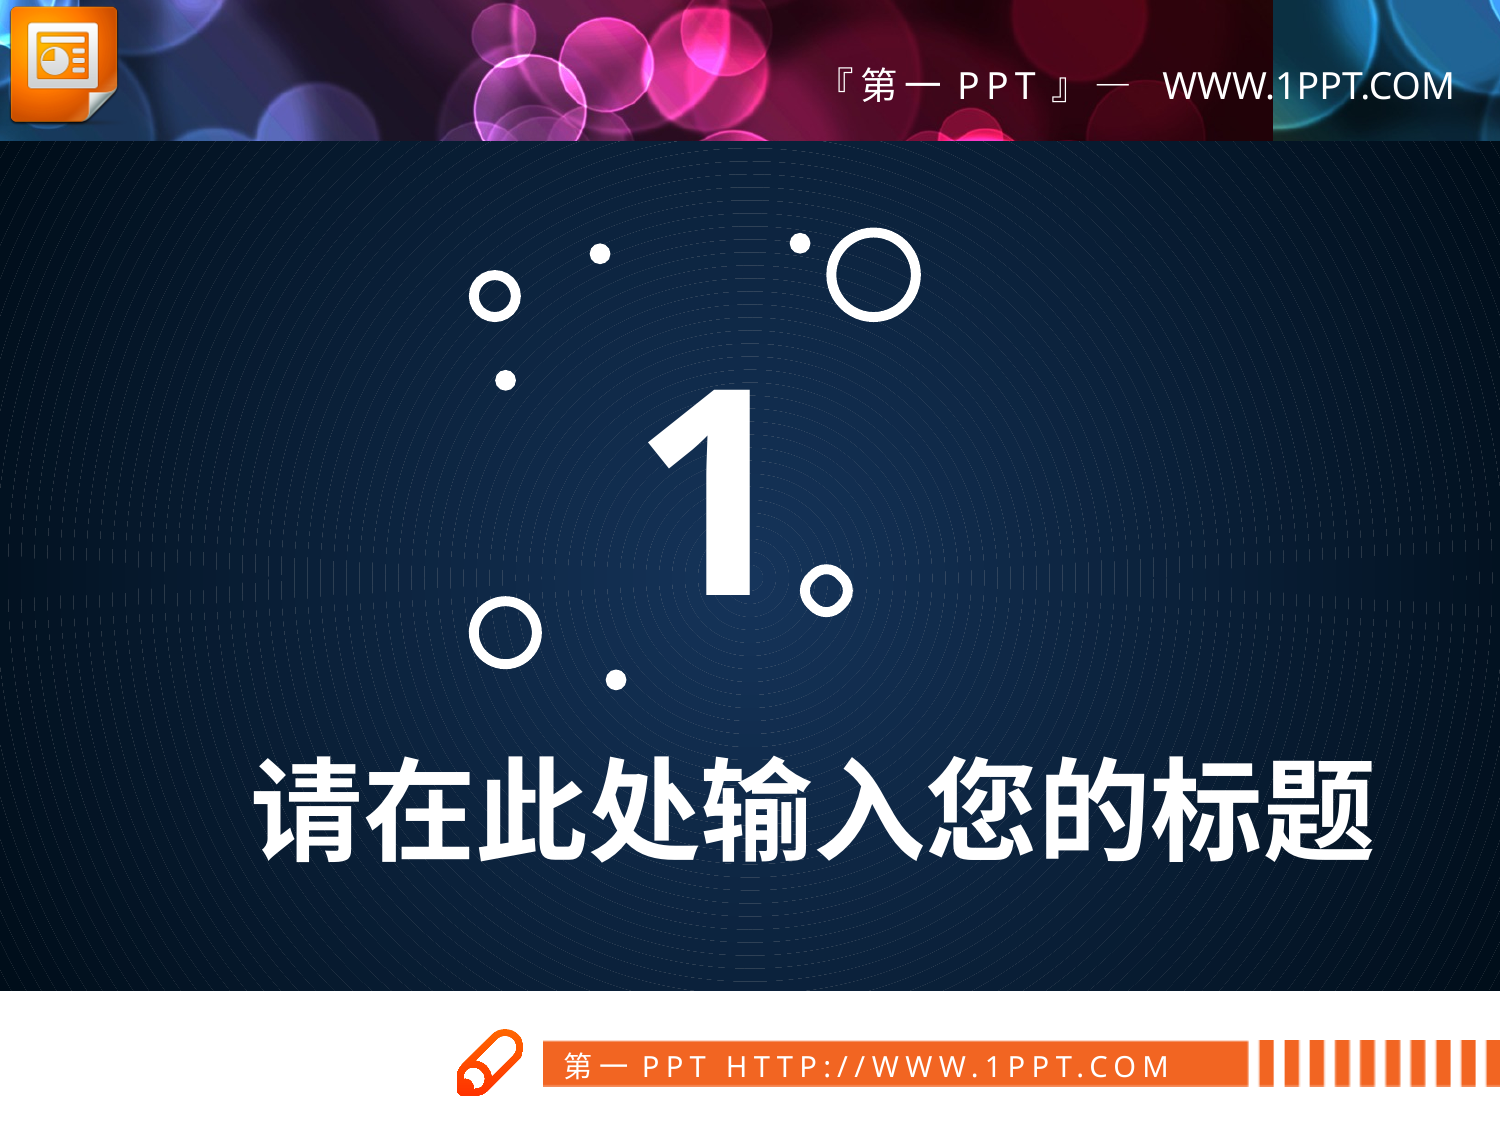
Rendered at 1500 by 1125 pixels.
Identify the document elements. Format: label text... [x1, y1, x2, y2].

picture [0, 0, 1500, 141]
picture [543, 1040, 1500, 1087]
text_box 请在此处输入您的标题 [235, 732, 1391, 883]
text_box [473, 232, 917, 686]
